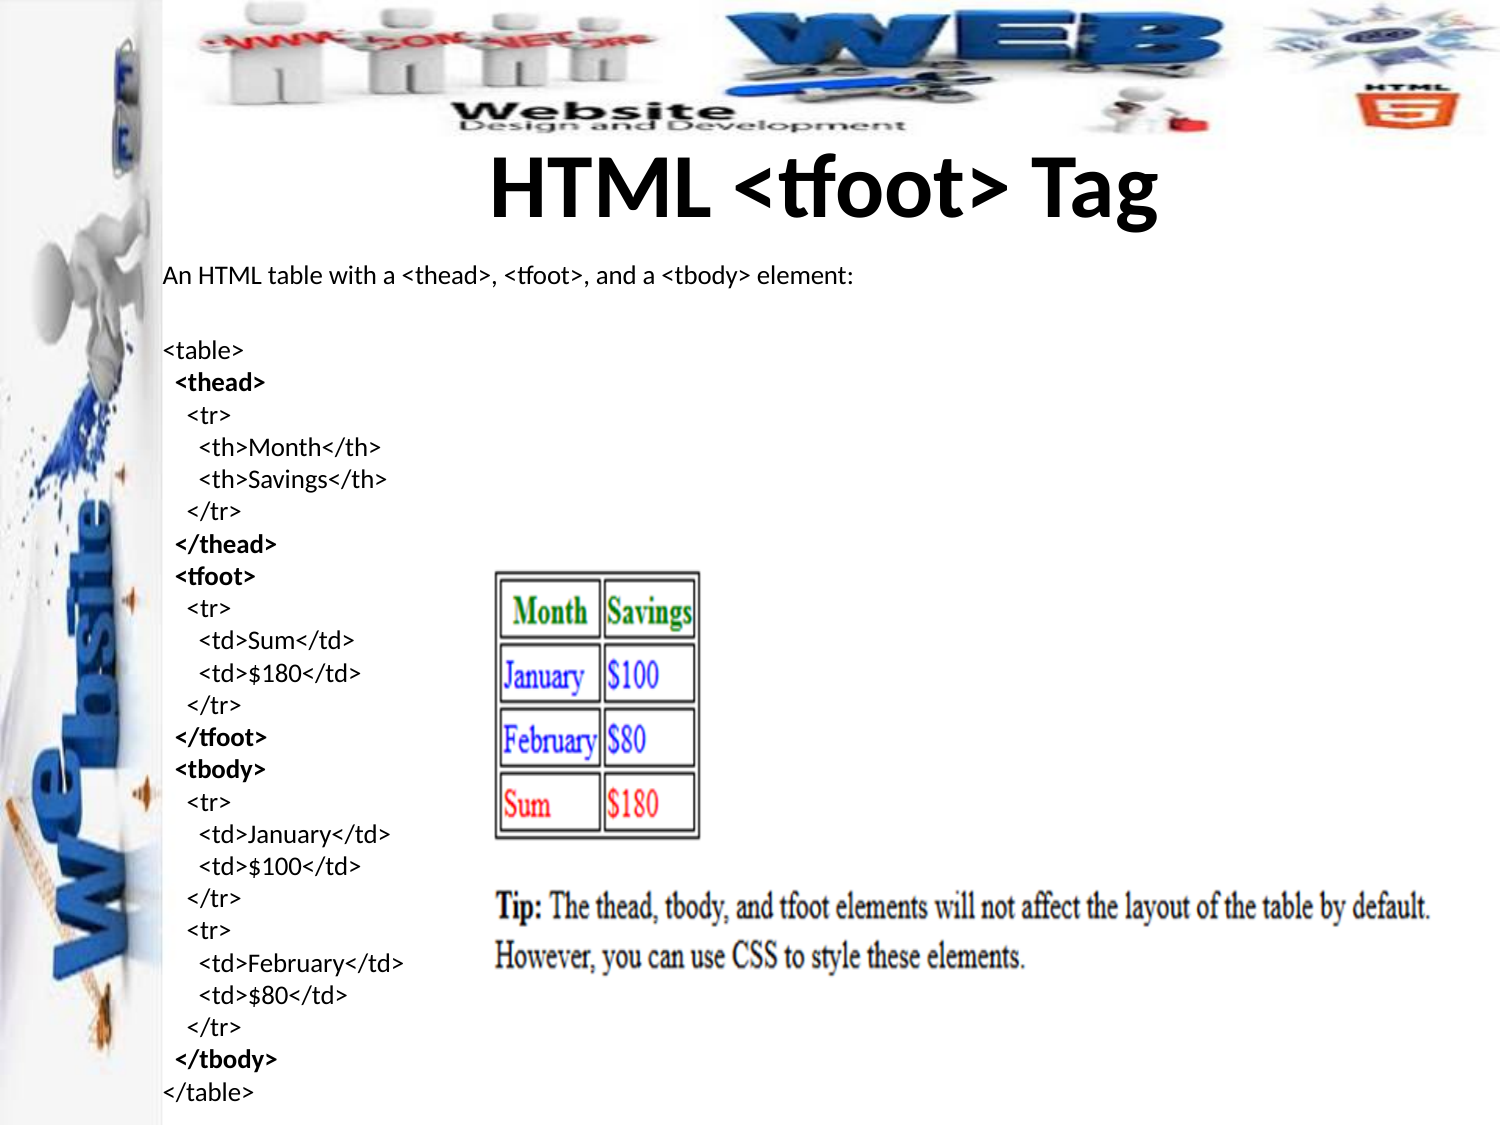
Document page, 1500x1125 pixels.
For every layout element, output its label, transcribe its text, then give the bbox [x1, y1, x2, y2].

picture [487, 562, 1452, 1026]
list An HTML table with a <thead>, <tfoot>, and a <tbody> element: <table> <thead> <tr> <th>Month</th> <th>Savings</th> </tr> </thead> <tfoot> <tr> <td>Sum</td> <td>$180</td> </tr> </tfoot> <tbody> <tr> <td>January</td> <td>$100</td> </tr> <tr> <td>February</td> <td>$80</td> </tr> </tbody> </table> [147, 249, 1498, 1125]
title HTML <tfoot> Tag [150, 87, 1500, 275]
picture [0, 0, 1500, 1125]
